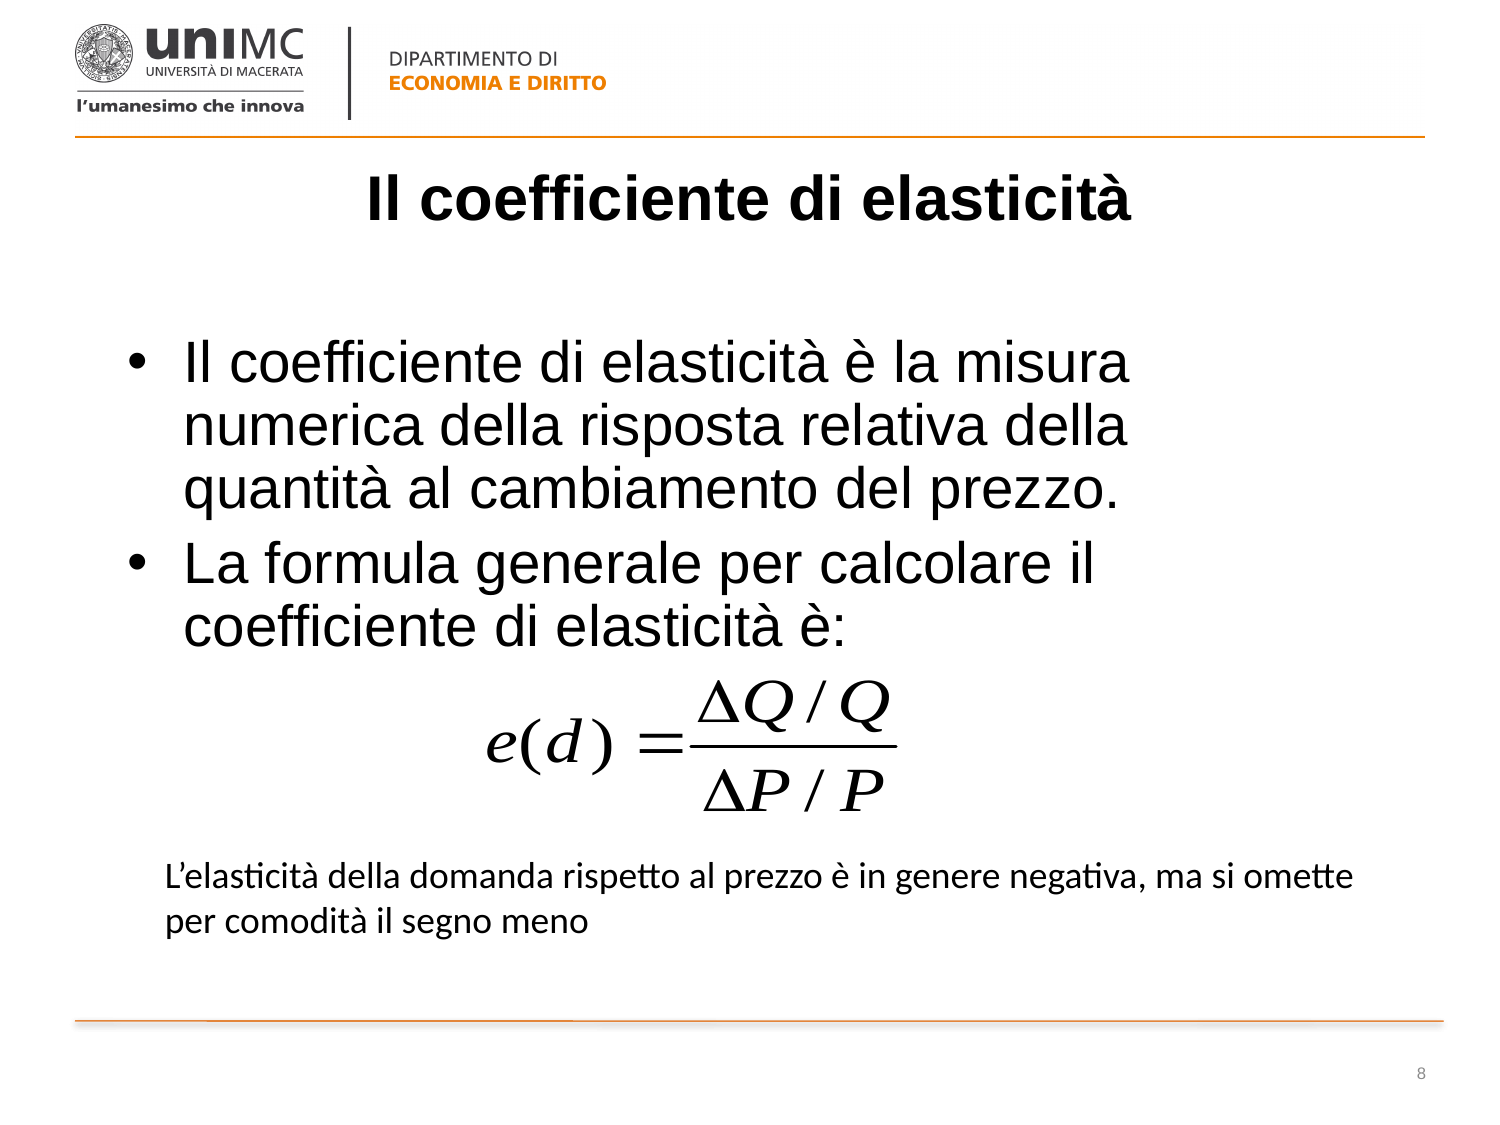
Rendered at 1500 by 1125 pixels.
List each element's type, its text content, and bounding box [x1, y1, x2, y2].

slide_number 8 [1091, 1042, 1442, 1103]
list Il coefficiente di elasticità è la misura numerica della risposta relativa della quantità al cambiamento del prezzo. La formula generale per calcolare il coefficiente di elasticità è: [112, 324, 1300, 675]
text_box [474, 662, 913, 826]
picture [75, 24, 1425, 138]
text_box L’elasticità della domanda rispetto al prezzo è in genere negativa, ma si omette per comodità il segno meno [150, 843, 1400, 949]
title Il coefficiente di elasticità [75, 149, 1425, 241]
